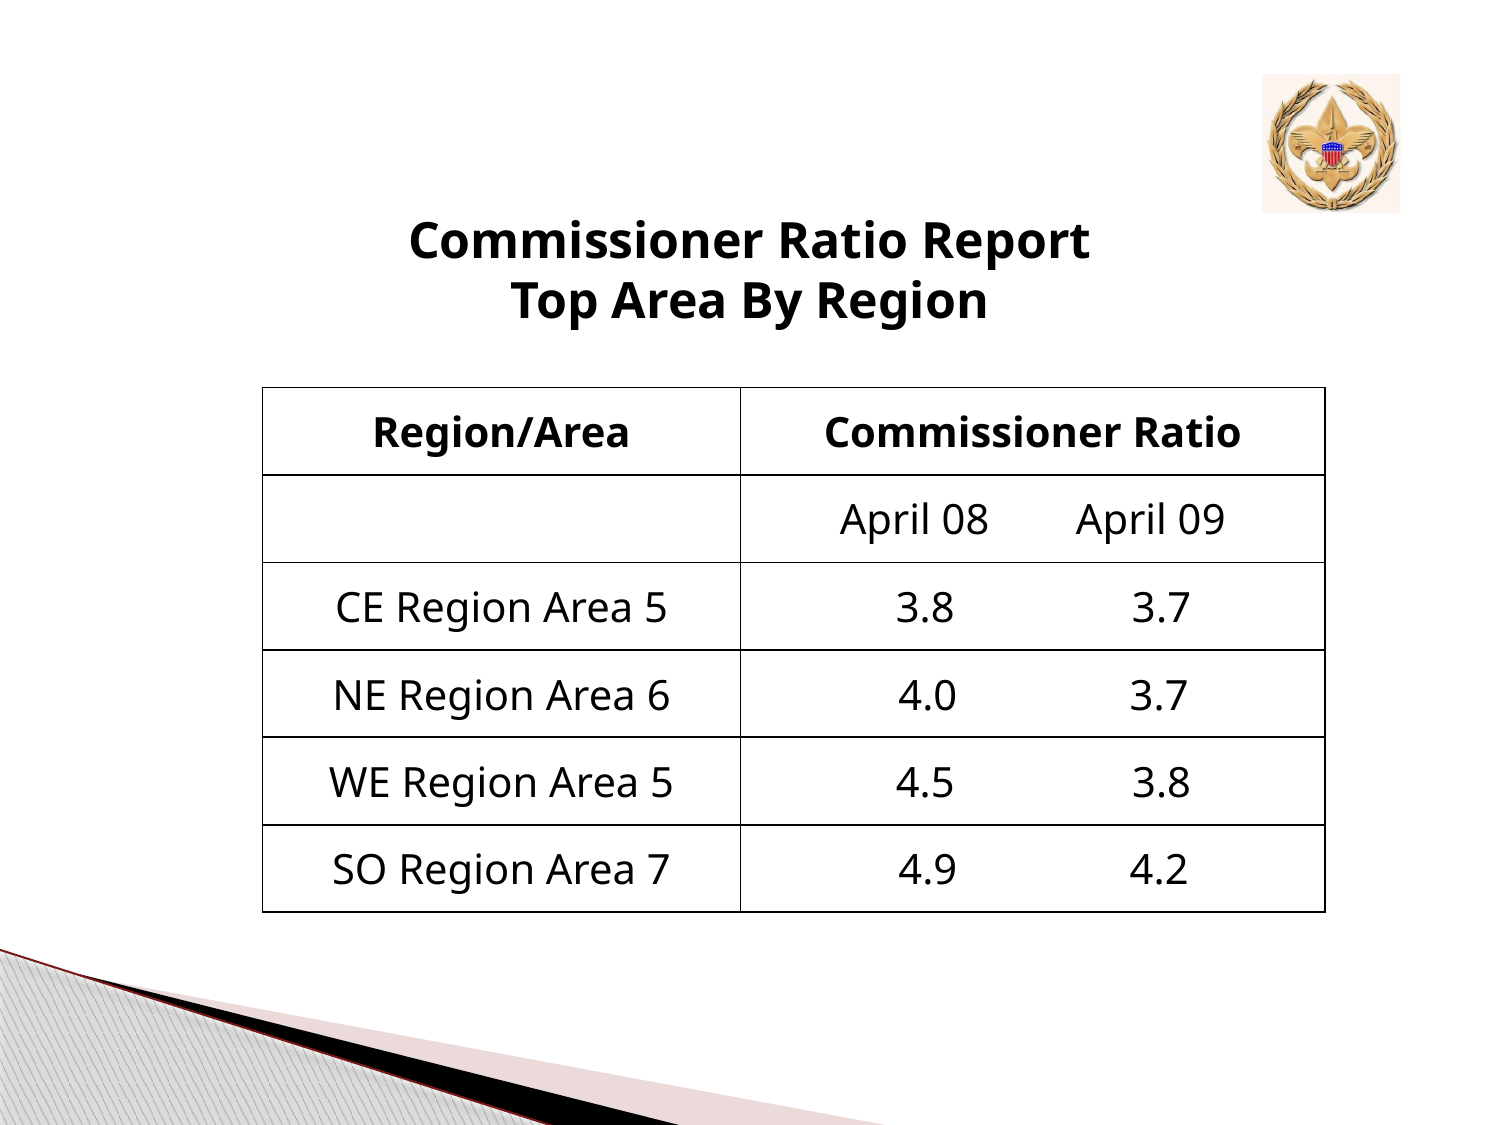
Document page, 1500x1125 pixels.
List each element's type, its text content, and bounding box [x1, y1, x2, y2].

table_header Region/Area [263, 397, 740, 474]
table_header Commissioner Ratio [741, 397, 1324, 474]
text_box Commissioner Ratio Report Top Area By Region [0, 201, 1500, 397]
table_cell WE Region Area 5 [263, 738, 740, 824]
table_cell 4.9 4.2 [741, 826, 1324, 911]
table_cell [263, 476, 740, 562]
picture [1262, 74, 1402, 213]
table_cell 4.5 3.8 [741, 738, 1324, 824]
table_cell NE Region Area 6 [263, 651, 740, 736]
table_cell CE Region Area 5 [263, 563, 740, 649]
table_cell SO Region Area 7 [263, 826, 740, 911]
table_cell April 08 April 09 [741, 476, 1324, 562]
table_cell 4.0 3.7 [741, 651, 1324, 736]
table_cell 3.8 3.7 [741, 563, 1324, 649]
